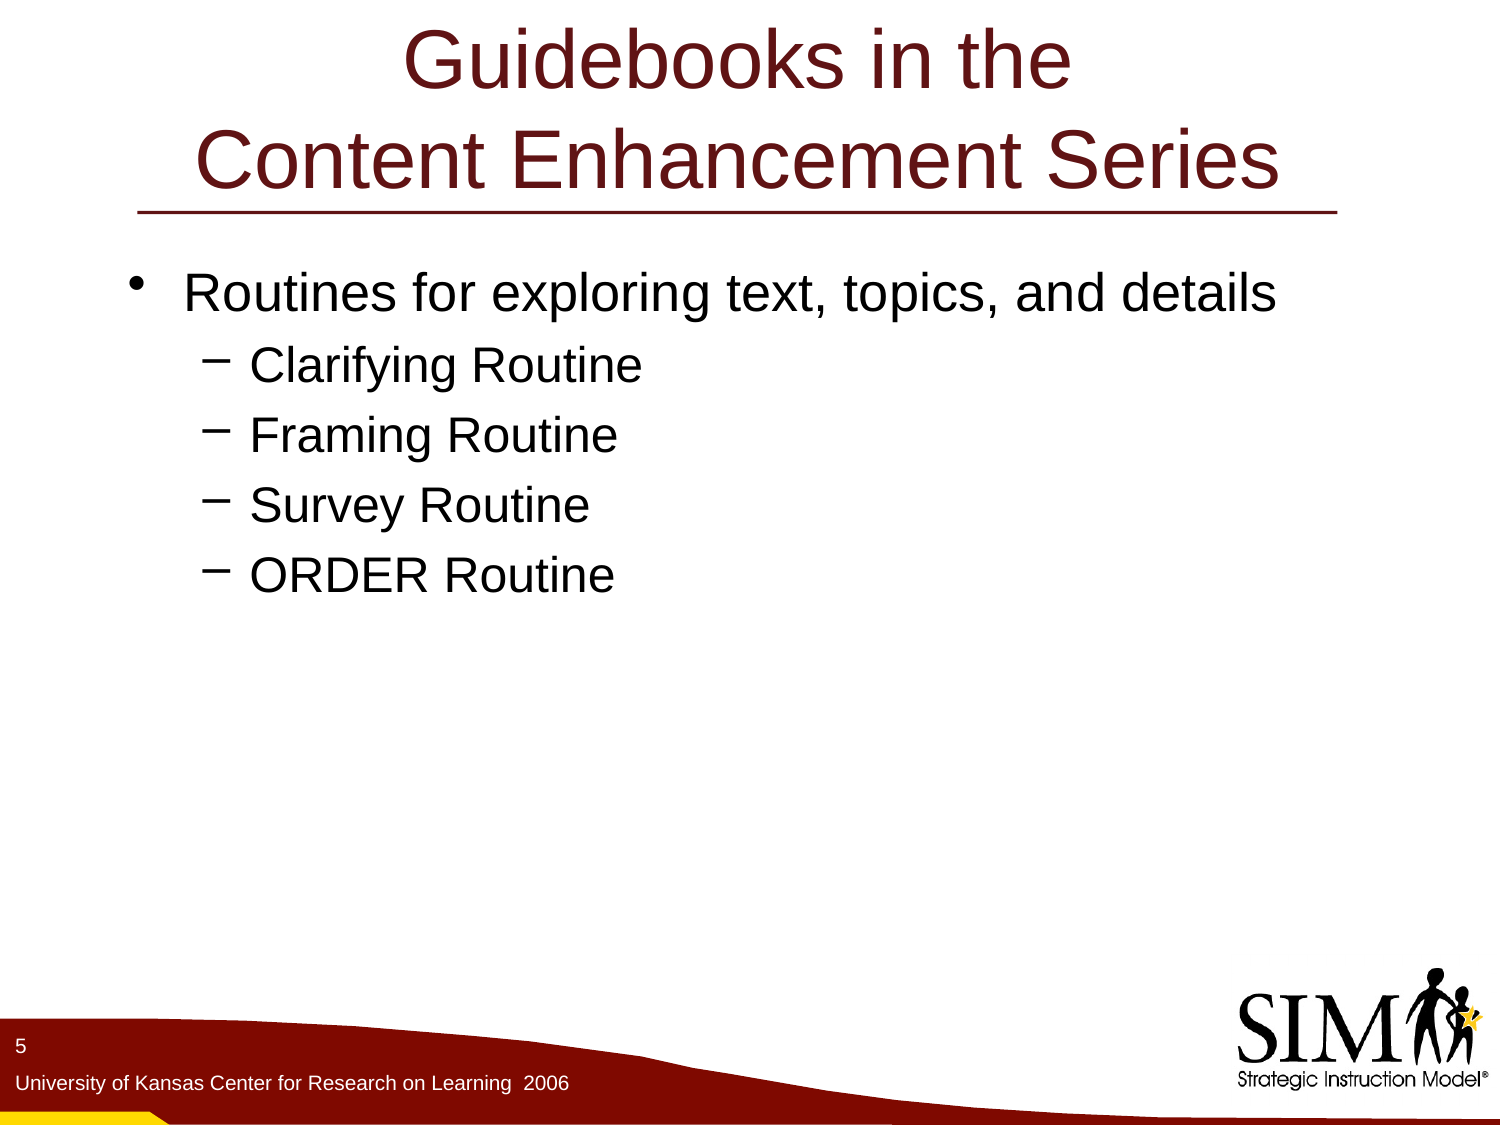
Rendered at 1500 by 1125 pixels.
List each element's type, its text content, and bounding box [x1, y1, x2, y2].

picture [1231, 954, 1497, 1106]
list Routines for exploring text, topics, and details Clarifying Routine Framing Routine Survey Routine ORDER Routine [112, 249, 1388, 901]
title Guidebooks in the Content Enhancement Series [112, 74, 1388, 213]
slide_number 5 [0, 1024, 313, 1062]
footer University of Kansas Center for Research on Learning 2006 [0, 1062, 626, 1101]
